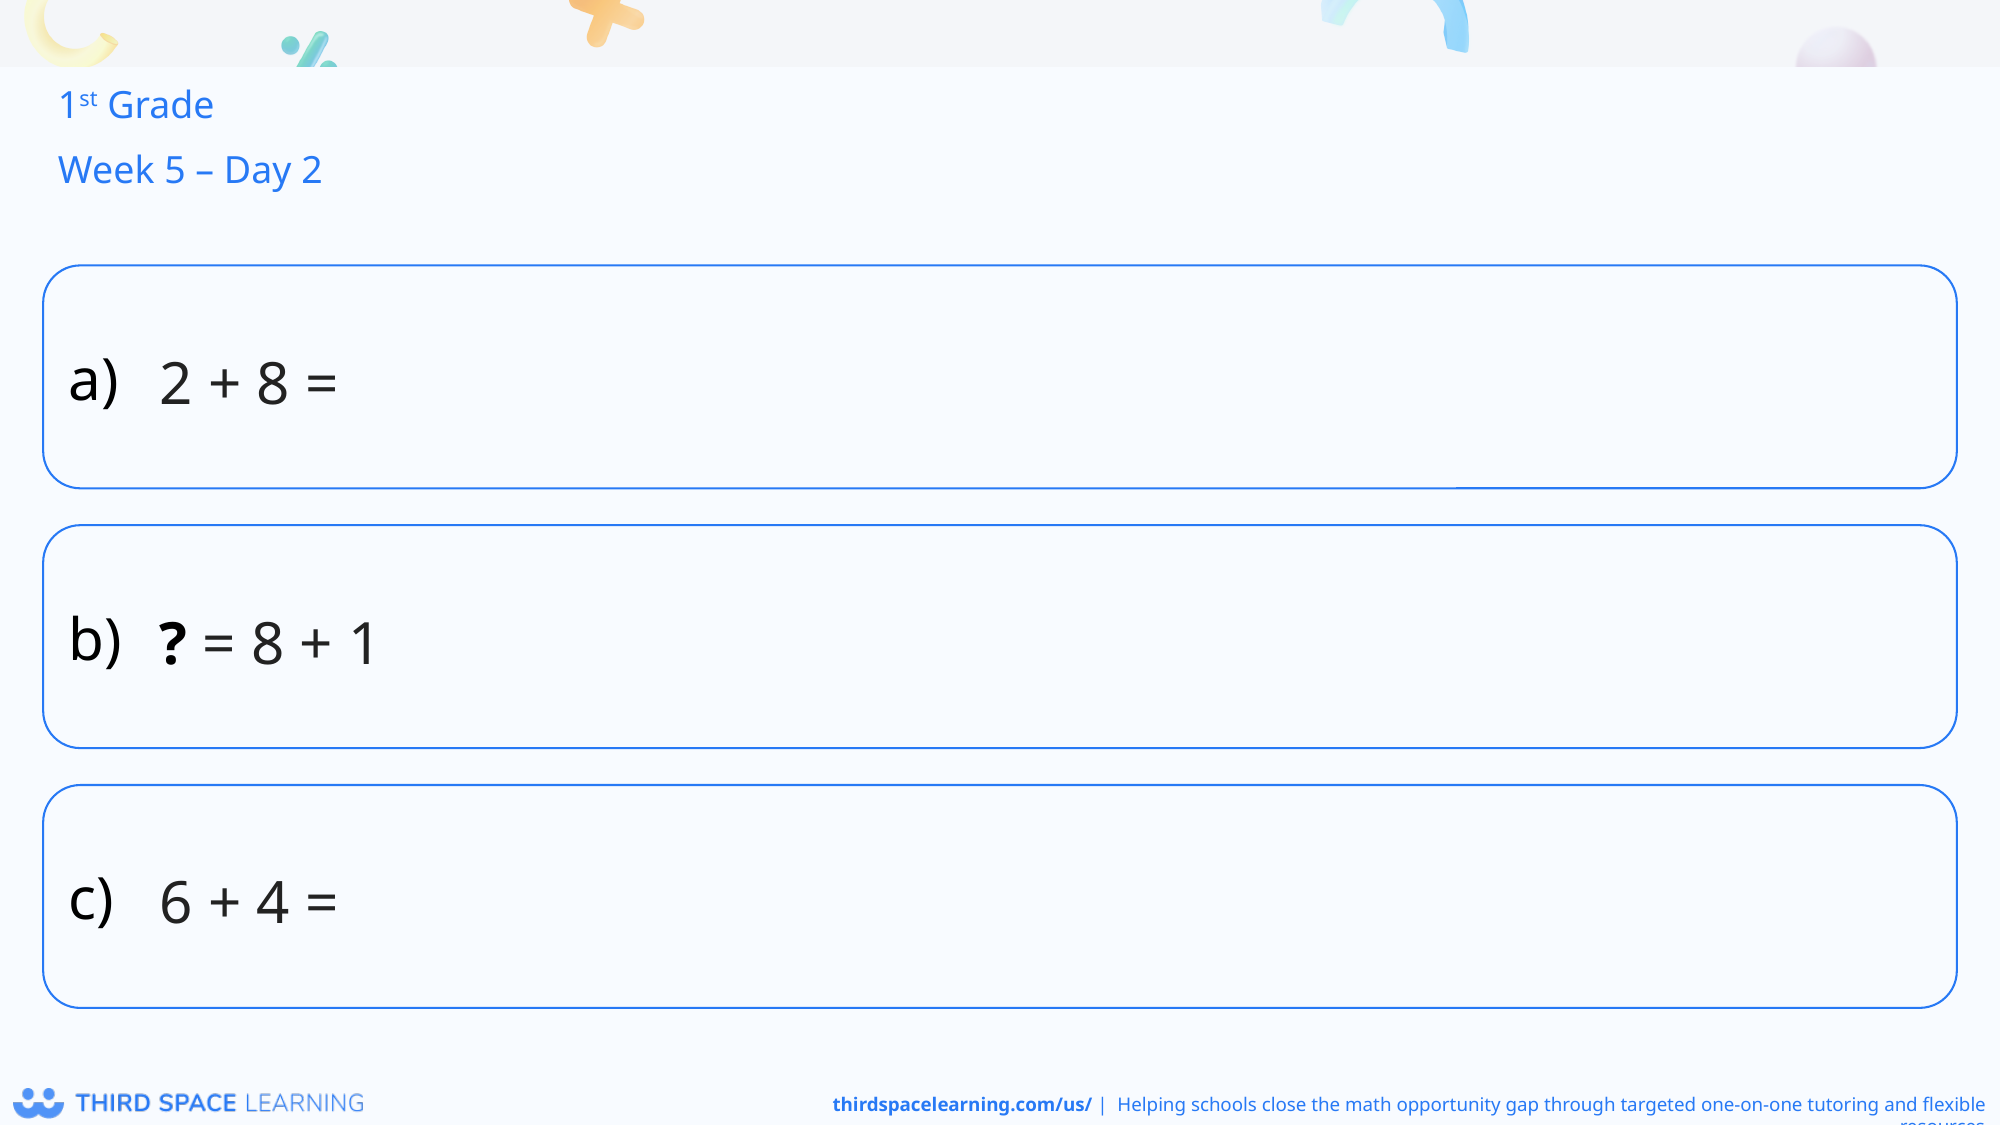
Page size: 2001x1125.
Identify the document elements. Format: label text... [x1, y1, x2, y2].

list ? = 8 + 1 [144, 548, 1922, 734]
list 2 + 8 = [144, 288, 1922, 474]
picture [13, 1088, 365, 1119]
text_box 1st Grade Week 5 – Day 2 [43, 73, 509, 212]
picture [0, 0, 2000, 67]
list 6 + 4 = [144, 807, 1922, 994]
